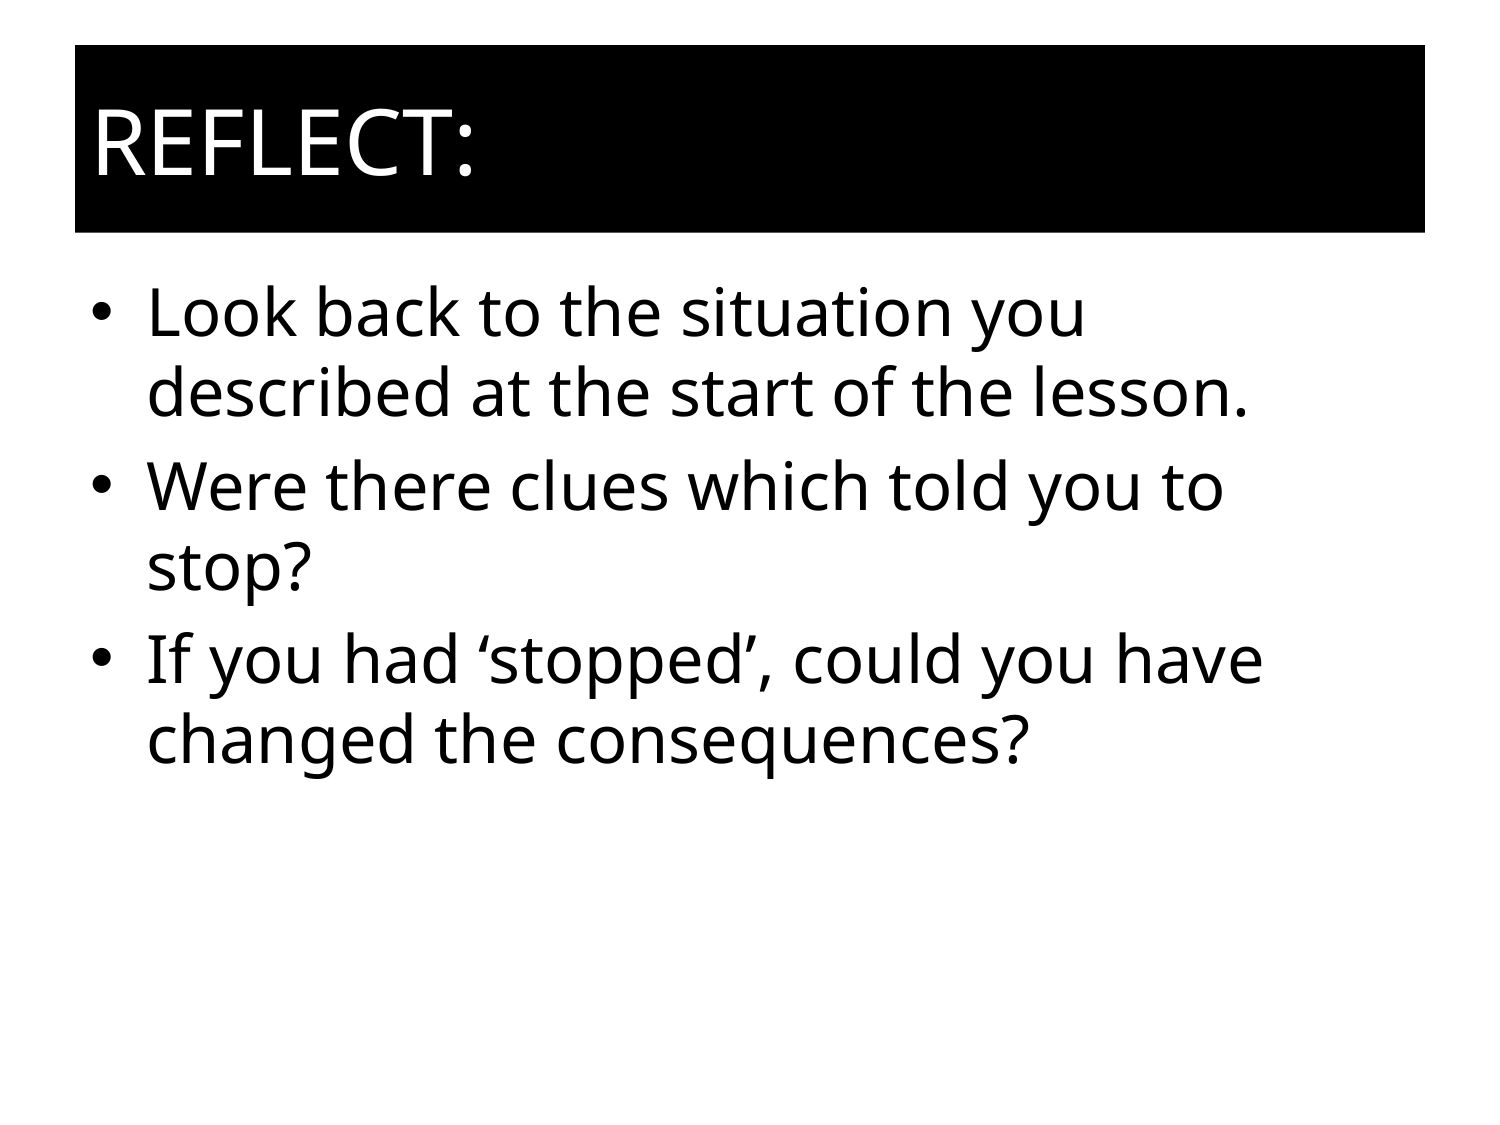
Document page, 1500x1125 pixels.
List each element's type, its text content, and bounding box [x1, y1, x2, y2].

list Look back to the situation you described at the start of the lesson. Were there clues which told you to stop? If you had ‘stopped’, could you have changed the consequences? [75, 262, 1425, 1005]
title REFLECT: [75, 45, 1425, 233]
